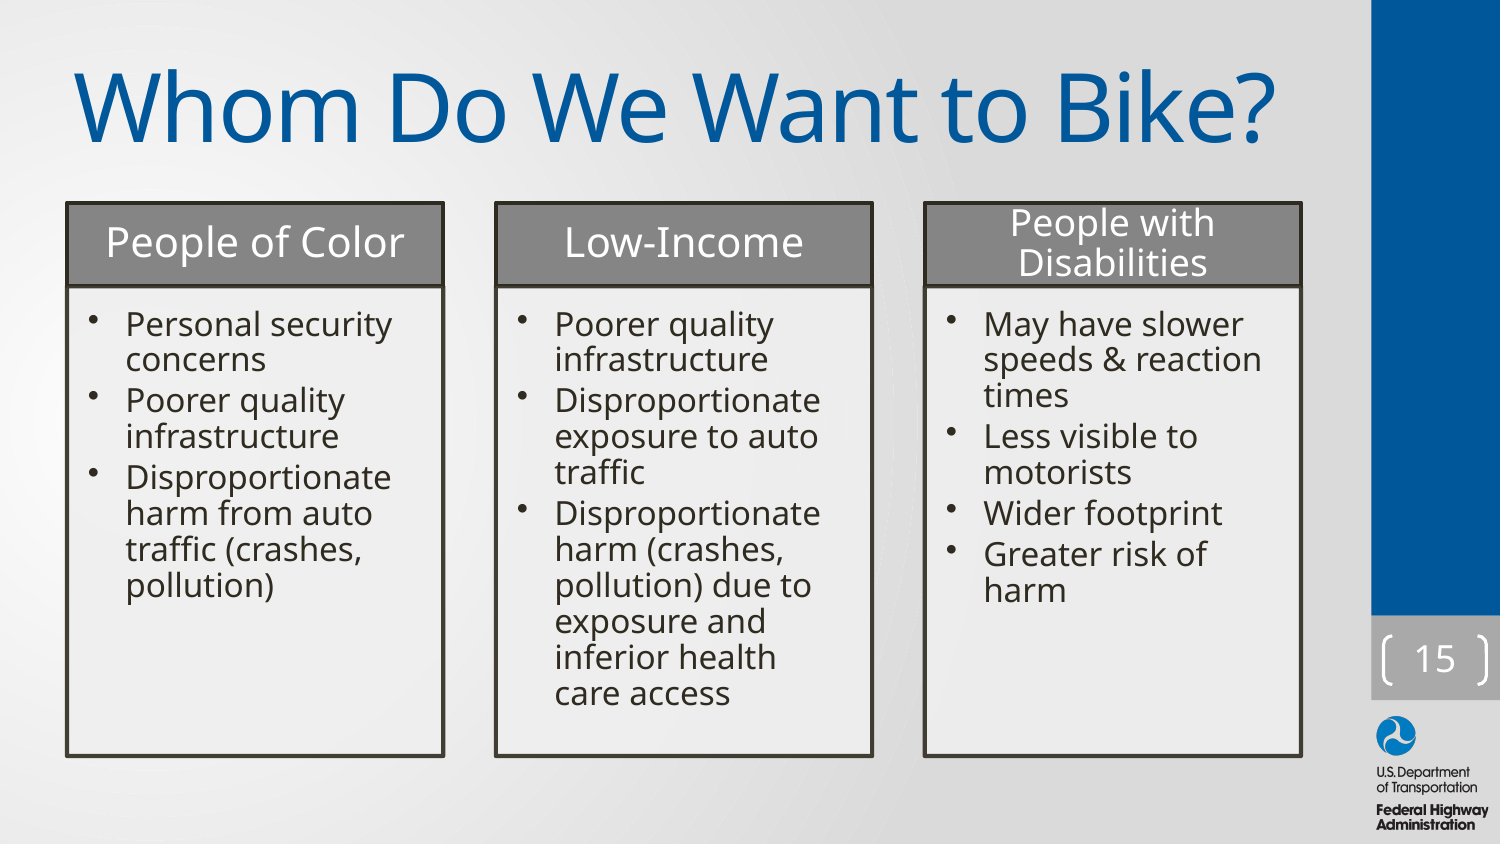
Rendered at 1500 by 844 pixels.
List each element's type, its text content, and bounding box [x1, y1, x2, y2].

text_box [66, 202, 1302, 757]
title Whom Do We Want to Bike? [58, 33, 1309, 175]
slide_number 15 [1381, 634, 1488, 687]
